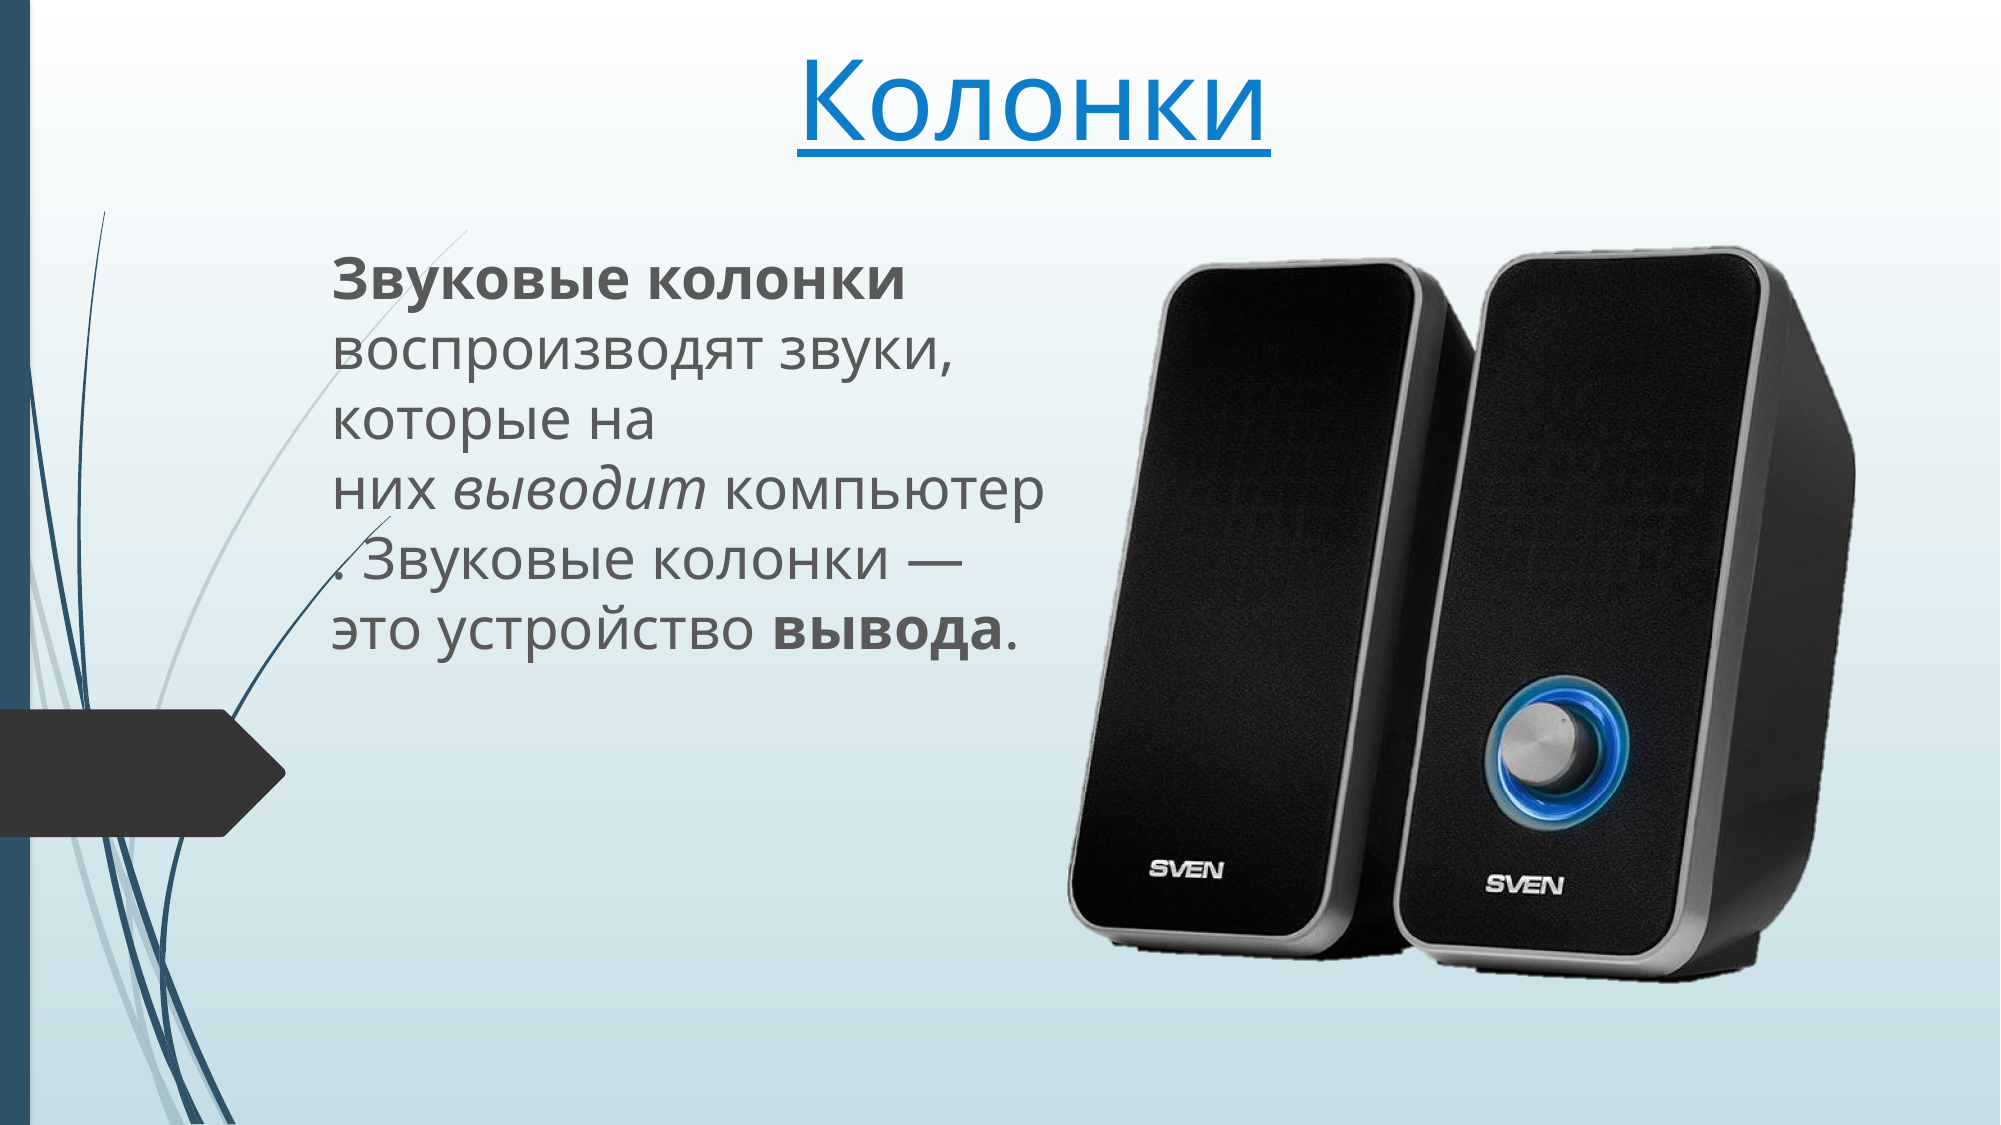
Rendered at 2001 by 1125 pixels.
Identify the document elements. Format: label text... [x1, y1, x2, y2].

title Колонки [781, 0, 1354, 189]
subtitle Звуковые колонки воспроизводят звуки, которые на них выводит компьютер. Звуковые колонки — это устройство вывода. [316, 233, 1062, 706]
picture [1067, 219, 1856, 1008]
